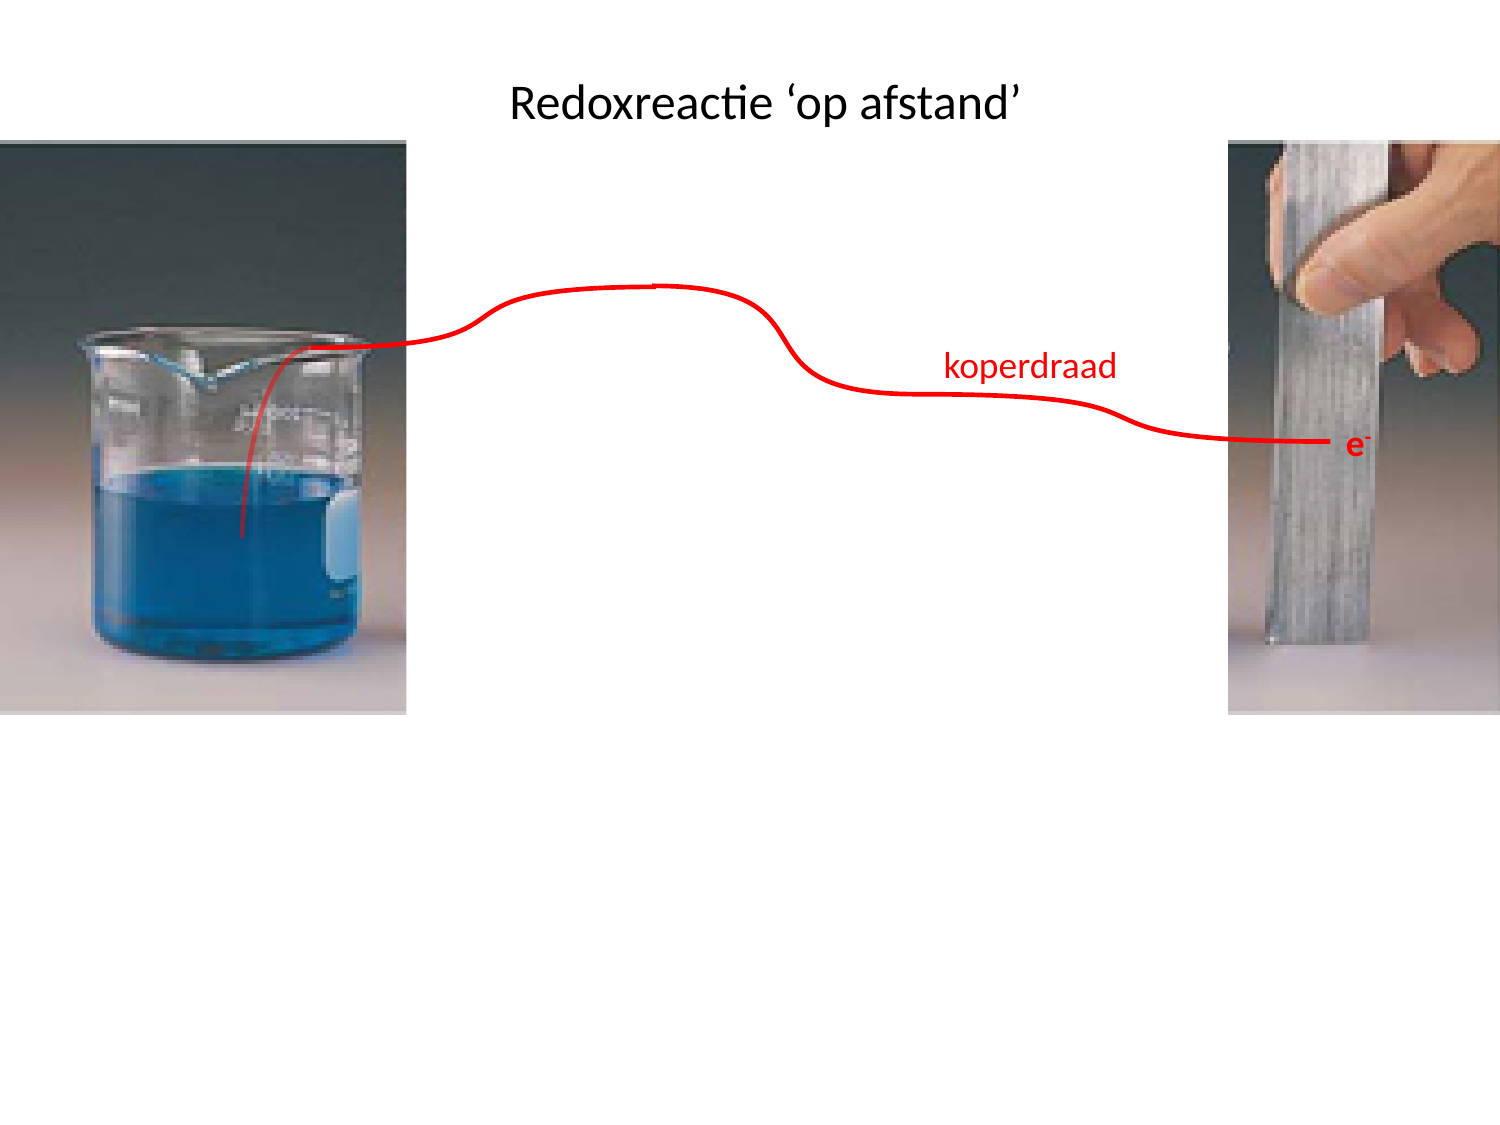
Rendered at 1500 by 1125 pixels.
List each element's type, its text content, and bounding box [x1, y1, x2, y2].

text_box koperdraad [928, 333, 1133, 394]
text_box Redoxreactie ‘op afstand’ [494, 62, 1038, 138]
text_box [652, 285, 918, 395]
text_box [916, 394, 1331, 442]
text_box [311, 286, 652, 348]
picture [0, 137, 407, 719]
picture [1228, 137, 1500, 719]
